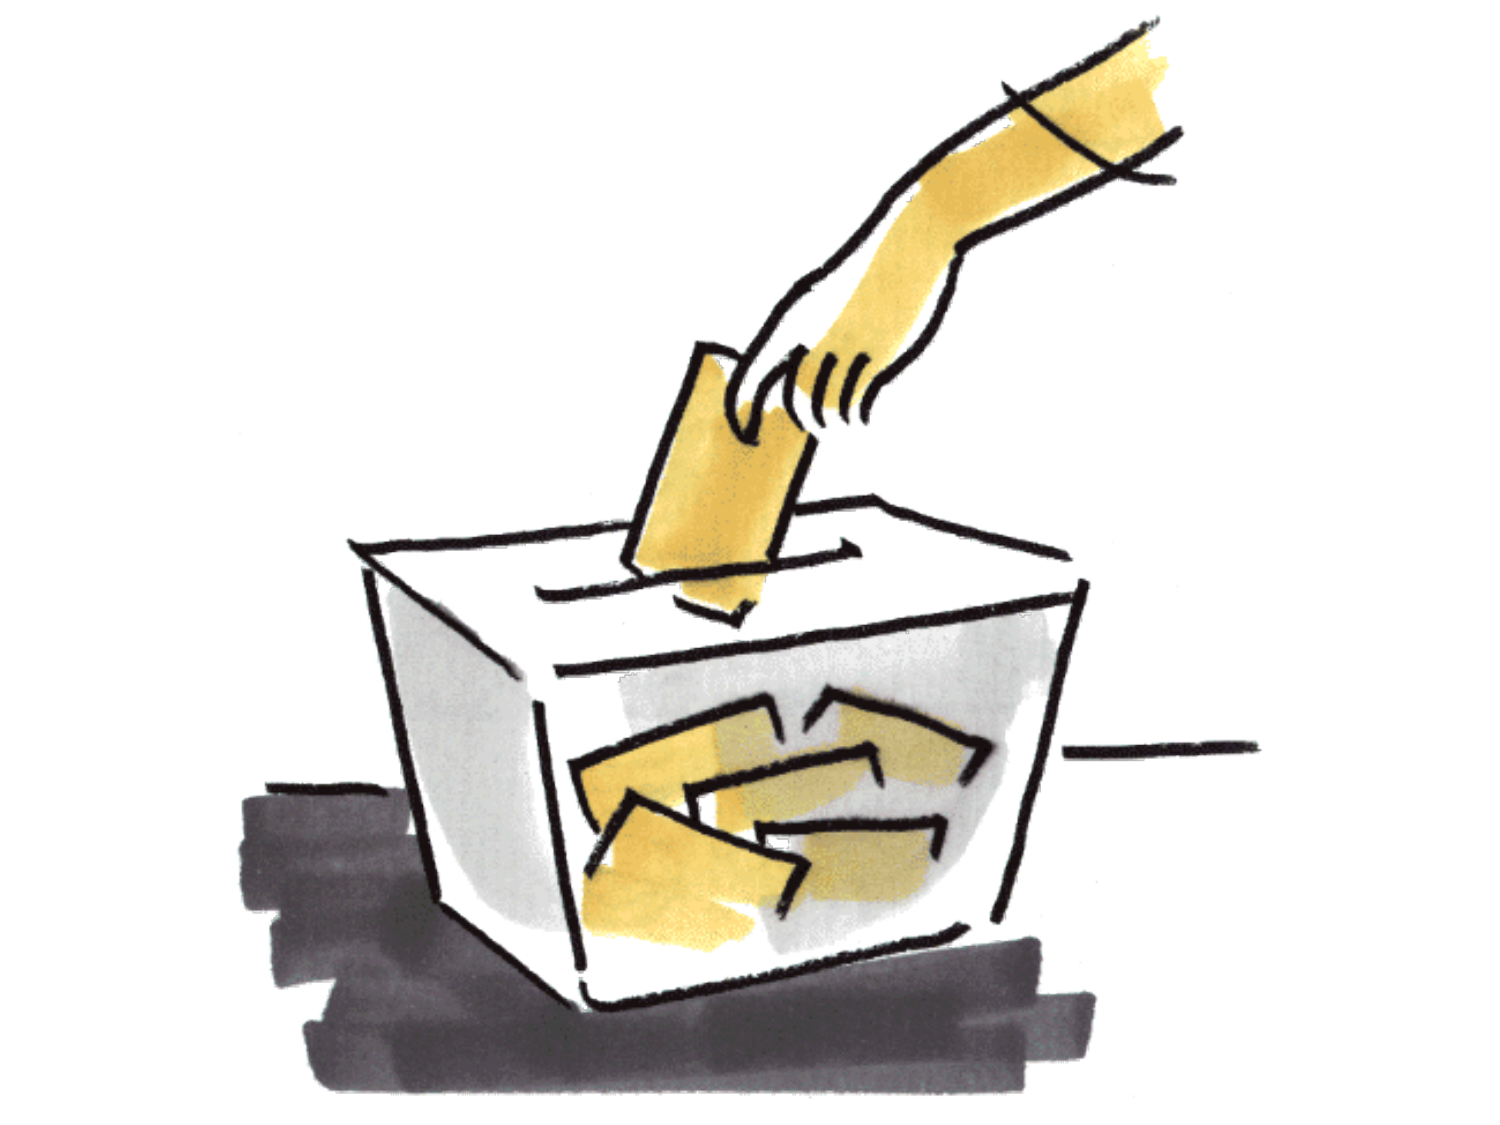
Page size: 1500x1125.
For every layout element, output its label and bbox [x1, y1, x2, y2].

picture [212, 0, 1281, 1125]
